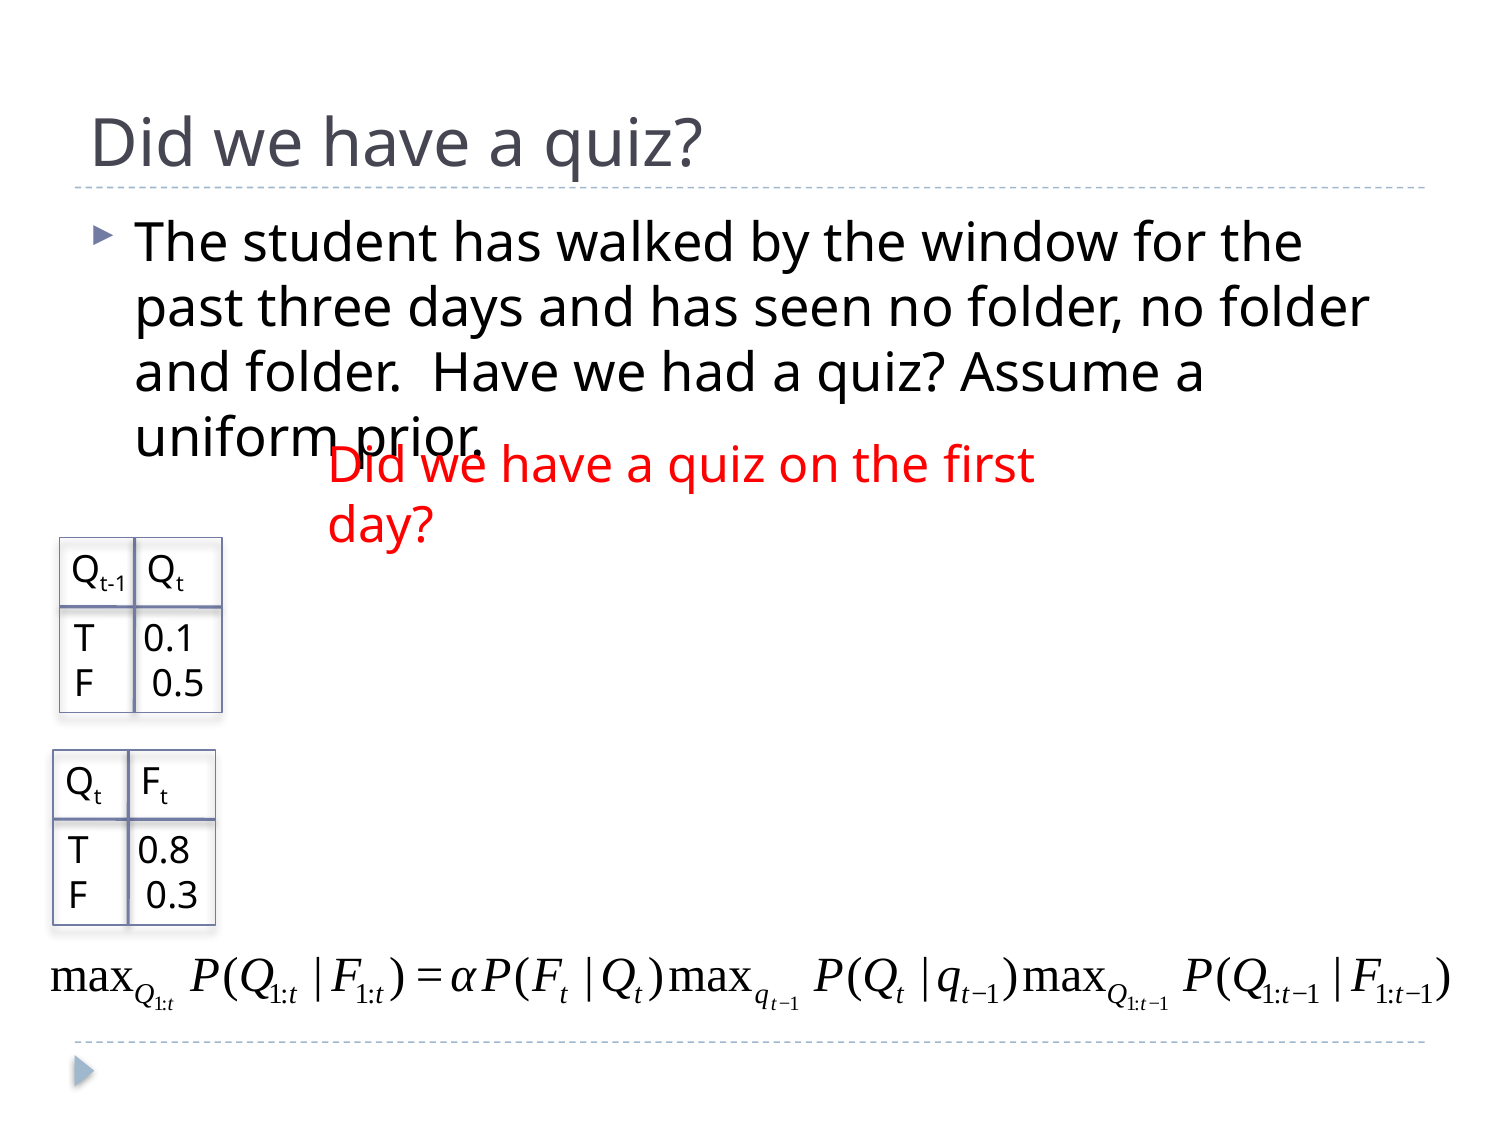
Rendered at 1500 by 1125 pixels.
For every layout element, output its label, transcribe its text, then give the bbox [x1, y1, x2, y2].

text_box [49, 749, 216, 926]
list The student has walked by the window for the past three days and has seen no folder, no folder and folder. Have we had a quiz? Assume a uniform prior. [75, 200, 1425, 425]
title Did we have a quiz? [75, 24, 1425, 188]
text_box Did we have a quiz on the first day? [312, 424, 1138, 560]
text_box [55, 537, 388, 713]
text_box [43, 949, 1457, 1016]
